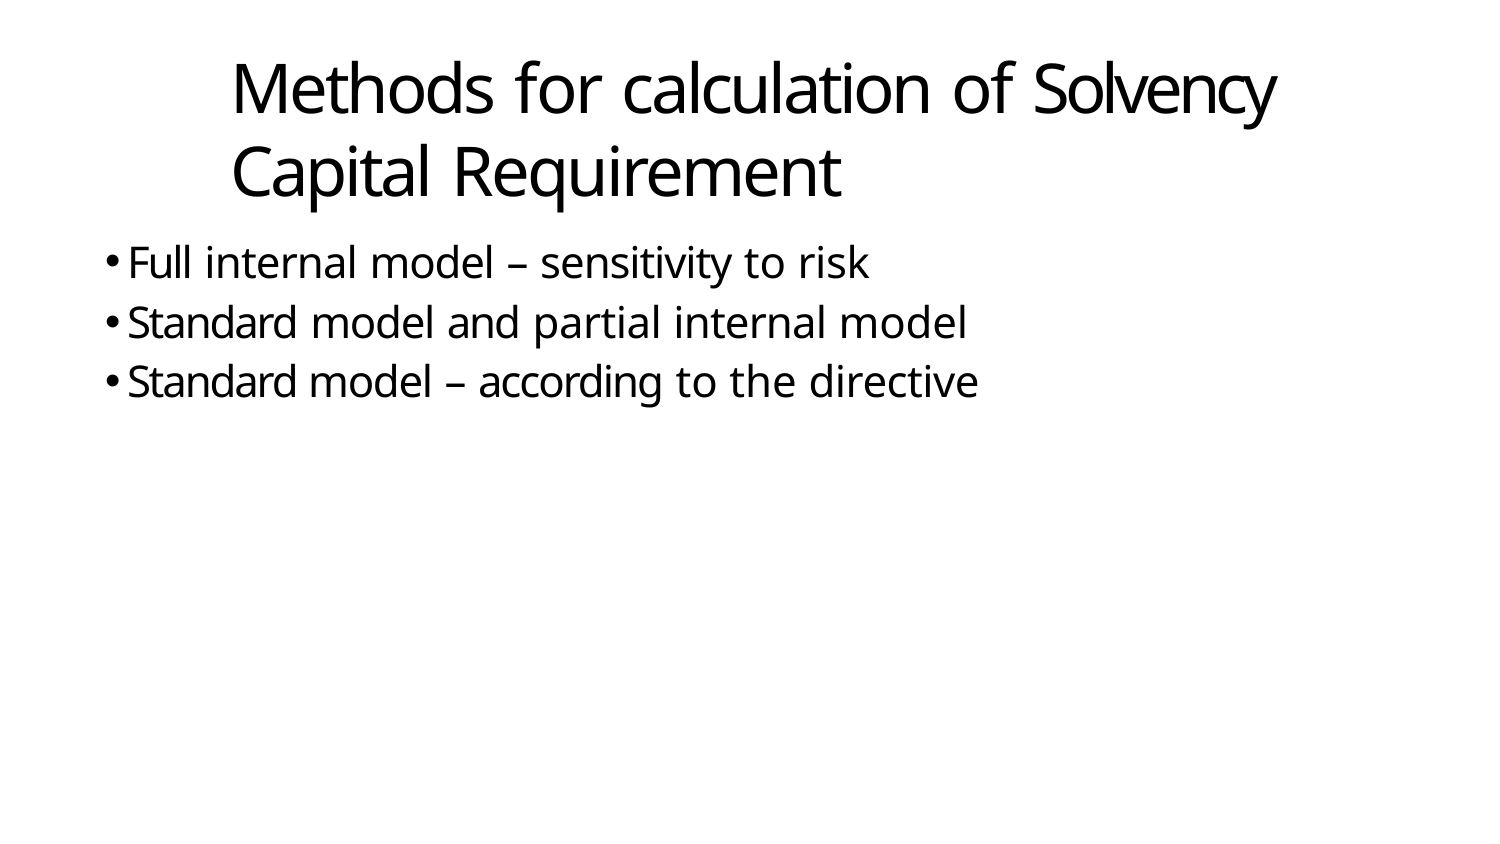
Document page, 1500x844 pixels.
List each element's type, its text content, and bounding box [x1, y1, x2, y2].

title Methods for calculation of Solvency Capital Requirement [103, 42, 1397, 211]
list Full internal model – sensitivity to risk Standard model and partial internal model Standard model – according to the directive [103, 224, 1397, 710]
